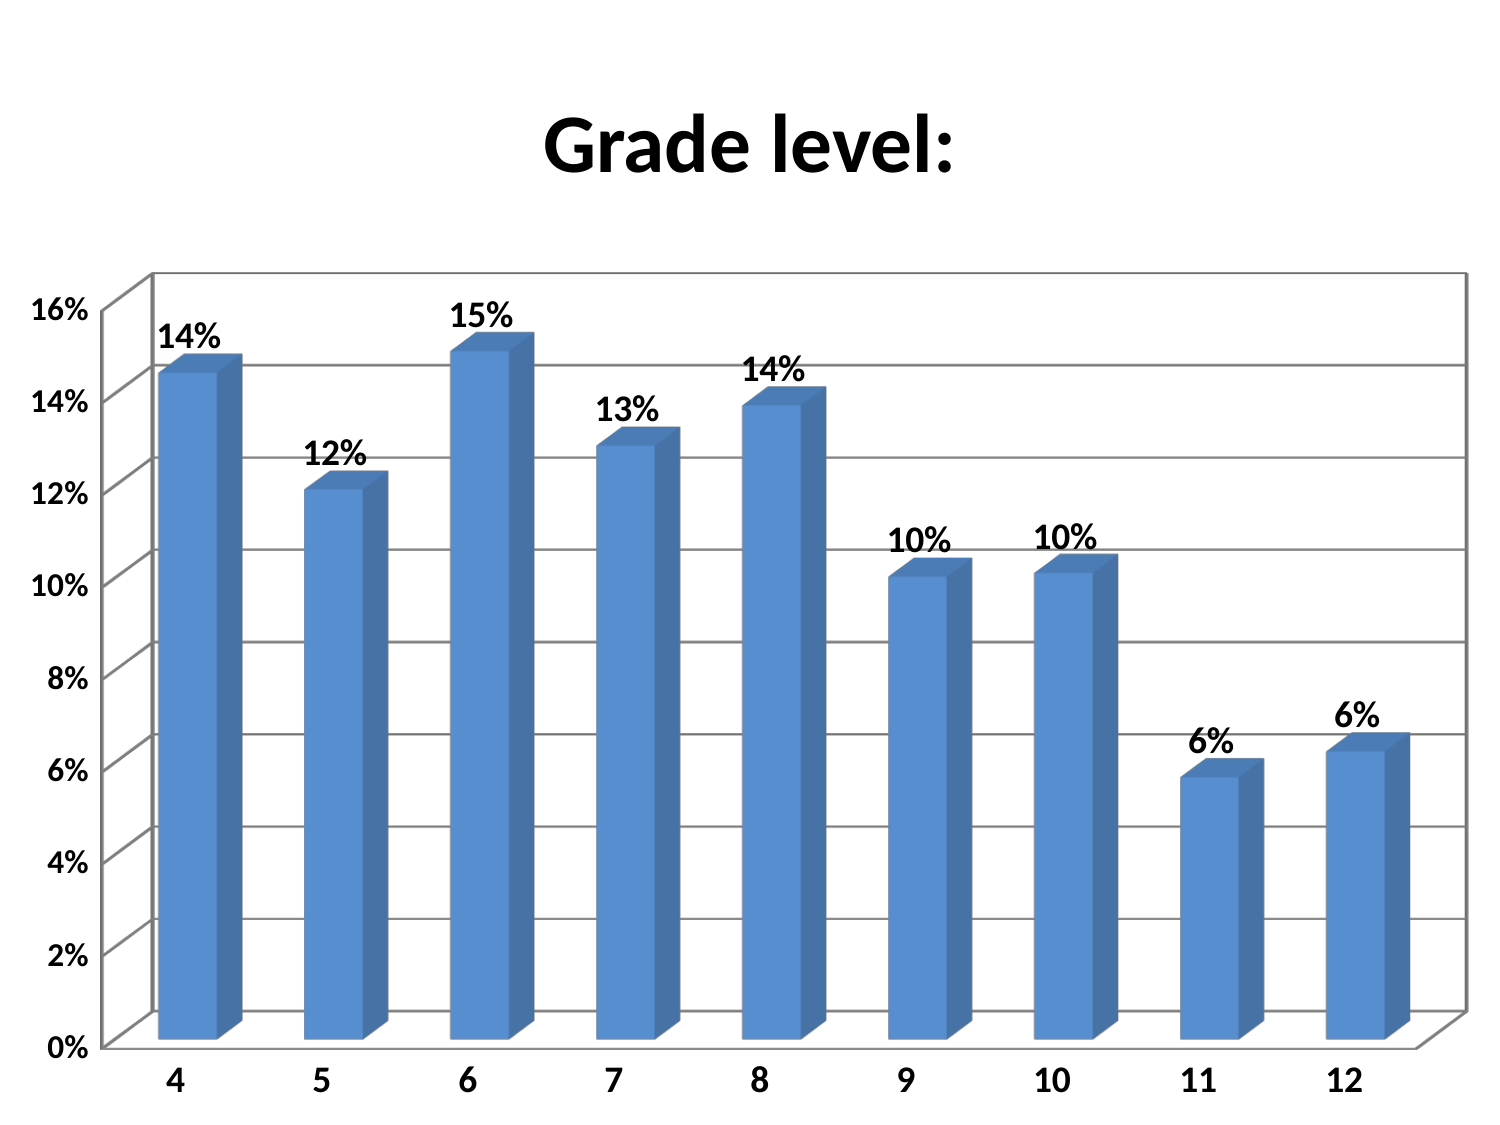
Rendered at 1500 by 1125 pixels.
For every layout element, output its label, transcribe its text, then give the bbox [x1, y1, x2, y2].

chart [0, 249, 1500, 1125]
title Grade level: [0, 45, 1500, 233]
